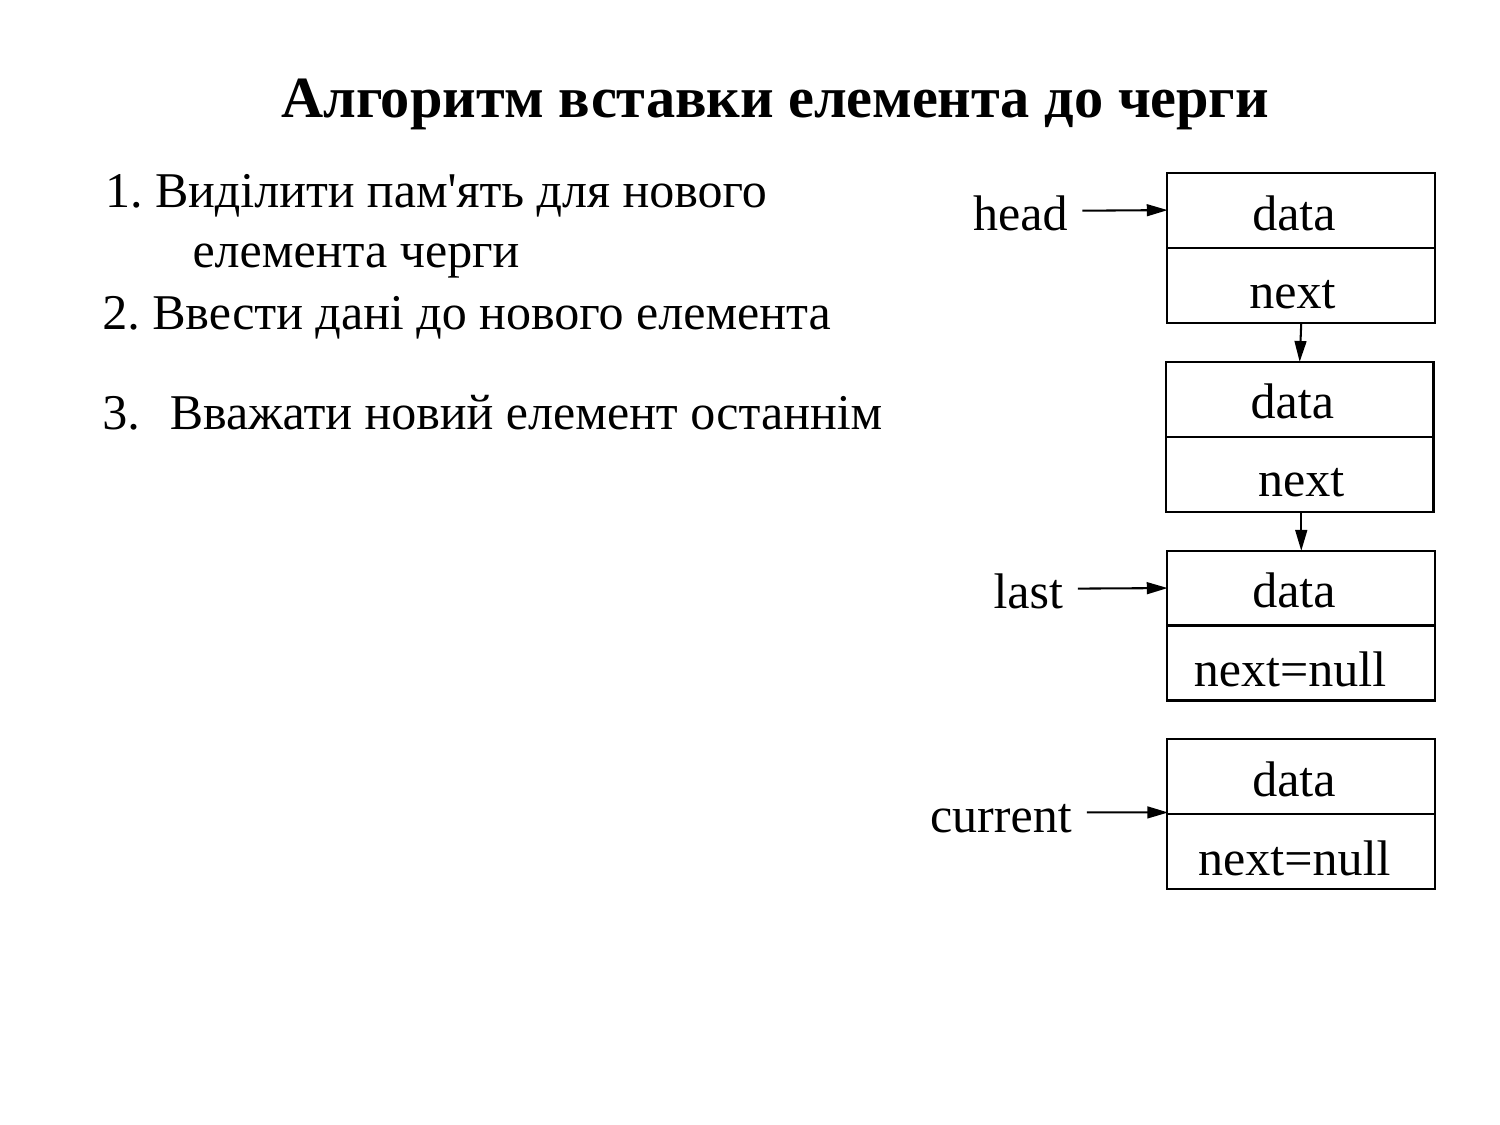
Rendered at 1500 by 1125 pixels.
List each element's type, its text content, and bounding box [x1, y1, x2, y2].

list 1. Виділити пам'ять для нового елемента черги [0, 149, 928, 300]
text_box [1167, 738, 1436, 894]
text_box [977, 551, 1168, 628]
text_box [957, 172, 1436, 706]
text_box current [915, 774, 1087, 850]
text_box 2. Ввести дані до нового елемента [12, 278, 916, 348]
text_box 3. Вважати новий елемент останнім [12, 379, 939, 448]
title Алгоритм вставки елемента до черги [112, 37, 1439, 151]
